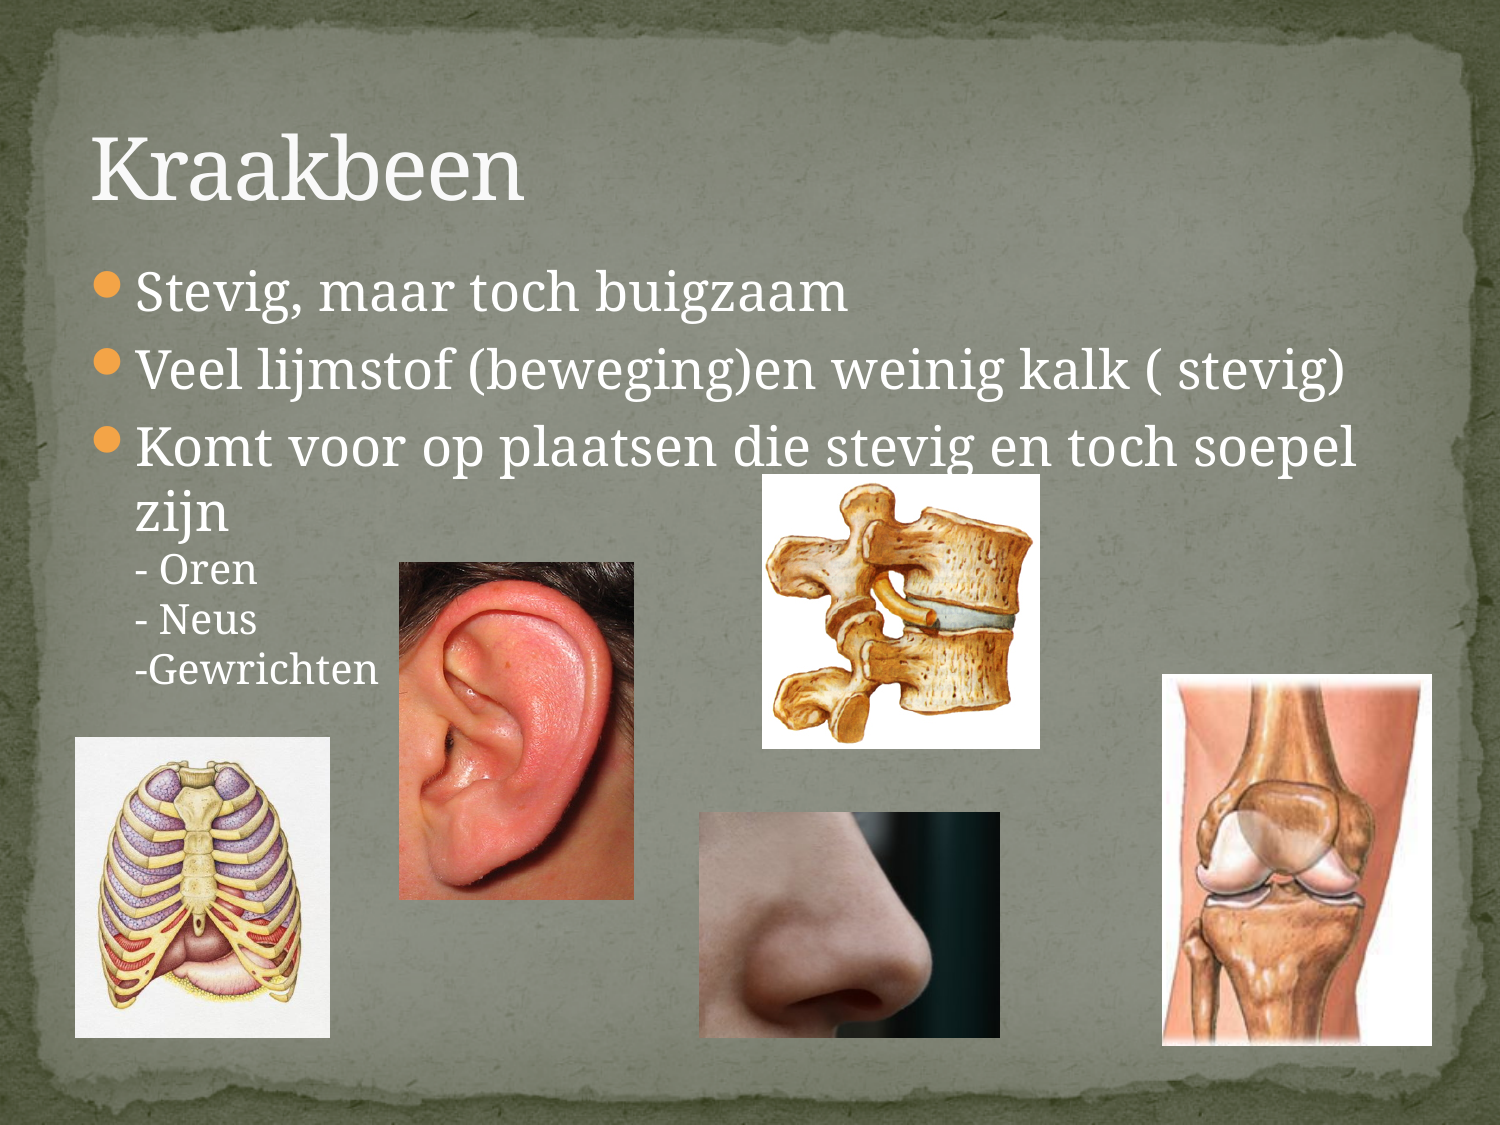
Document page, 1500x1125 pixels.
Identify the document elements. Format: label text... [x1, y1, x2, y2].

title Kraakbeen [74, 24, 1425, 225]
picture [699, 812, 1000, 1038]
list Stevig, maar toch buigzaam Veel lijmstof (beweging)en weinig kalk ( stevig) Komt voor op plaatsen die stevig en toch soepel zijn - Oren - Neus -Gewrichten [75, 249, 1425, 1000]
picture [762, 474, 1040, 749]
picture [399, 562, 634, 900]
picture [75, 737, 330, 1038]
picture [1162, 674, 1432, 1046]
